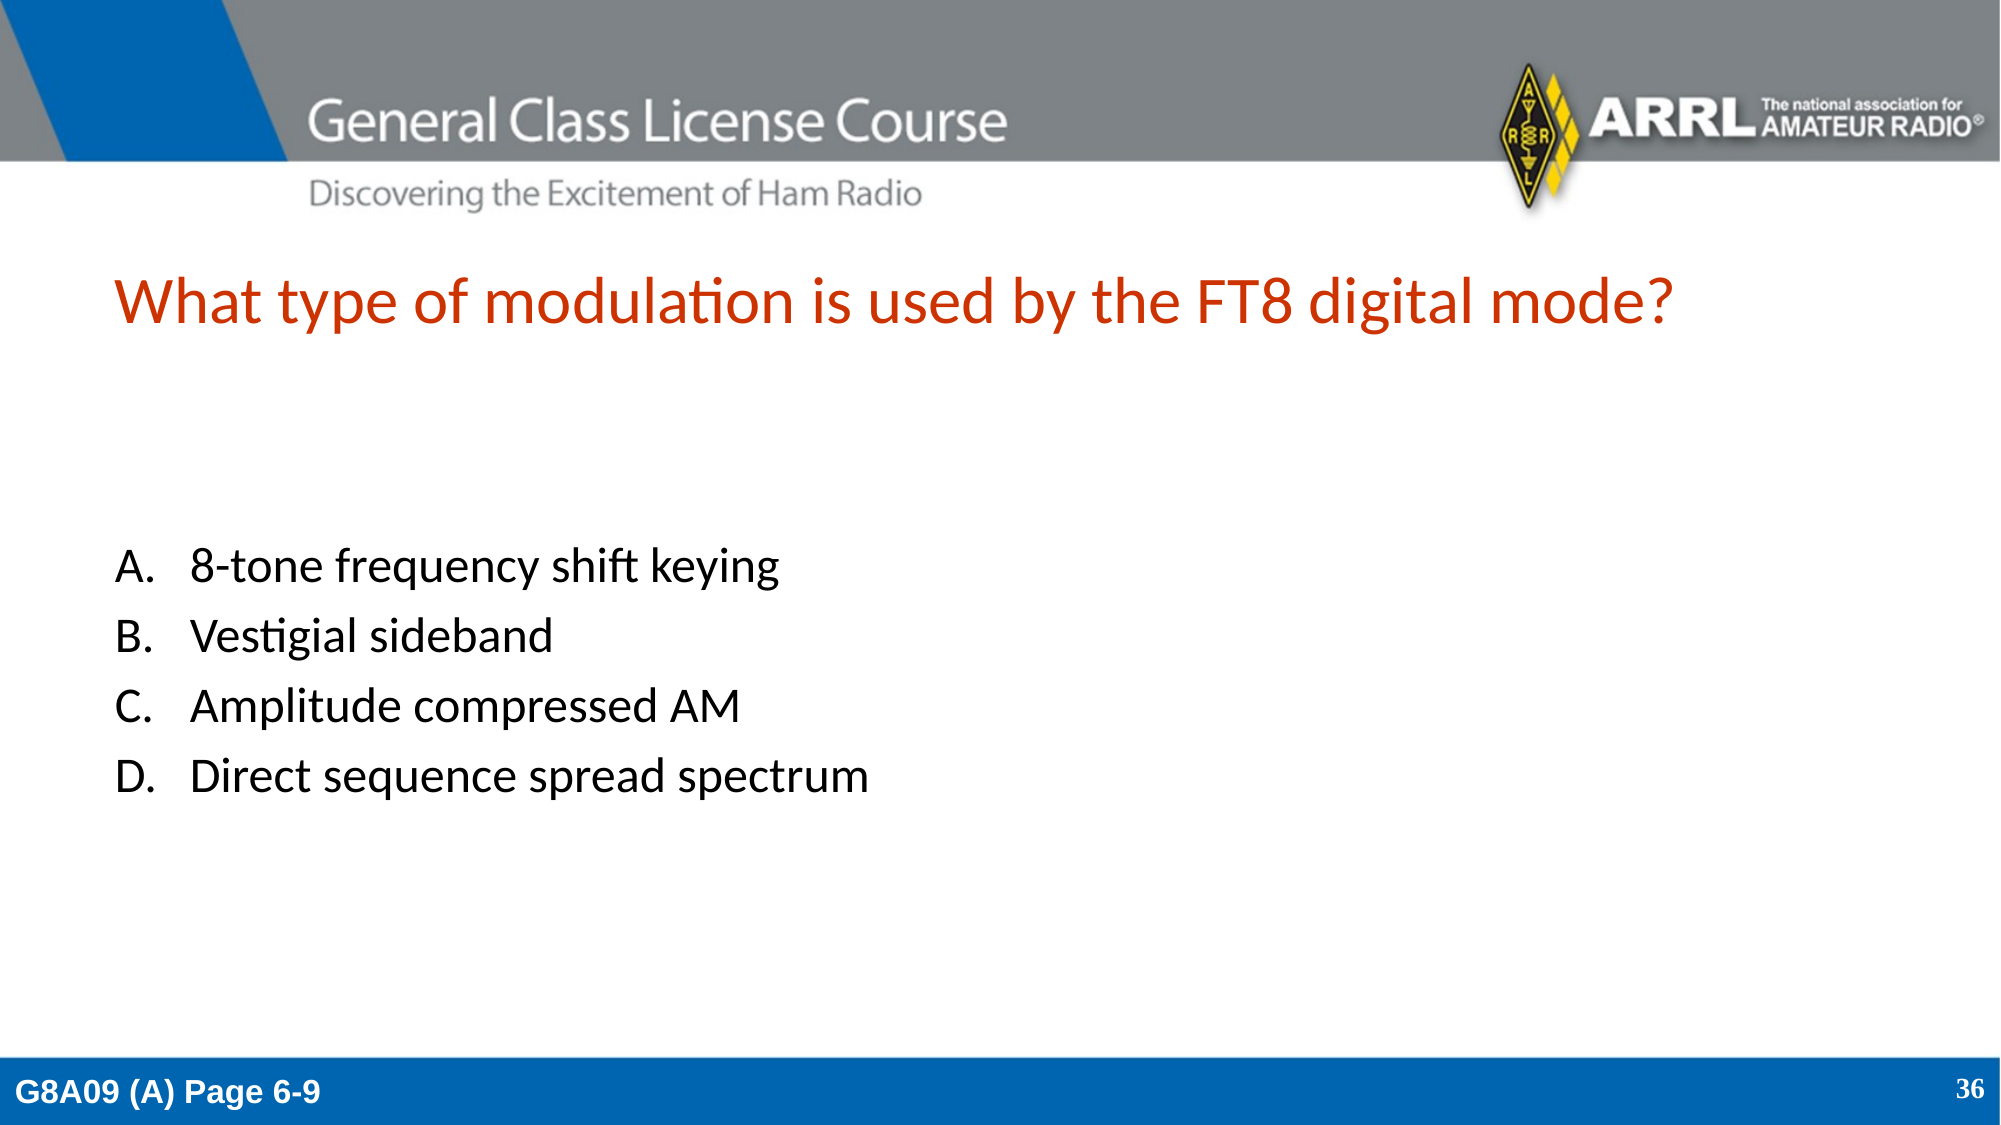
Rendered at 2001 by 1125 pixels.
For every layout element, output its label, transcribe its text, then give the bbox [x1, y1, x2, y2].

title What type of modulation is used by the FT8 digital mode? [99, 249, 1900, 468]
text_box G8A09 (A) Page 6-9 [0, 1062, 1313, 1118]
list 8-tone frequency shift keying Vestigial sideband Amplitude compressed AM Direct sequence spread spectrum [99, 525, 1900, 1005]
text_box 36 [1875, 1062, 2000, 1113]
picture [0, 0, 2001, 1125]
